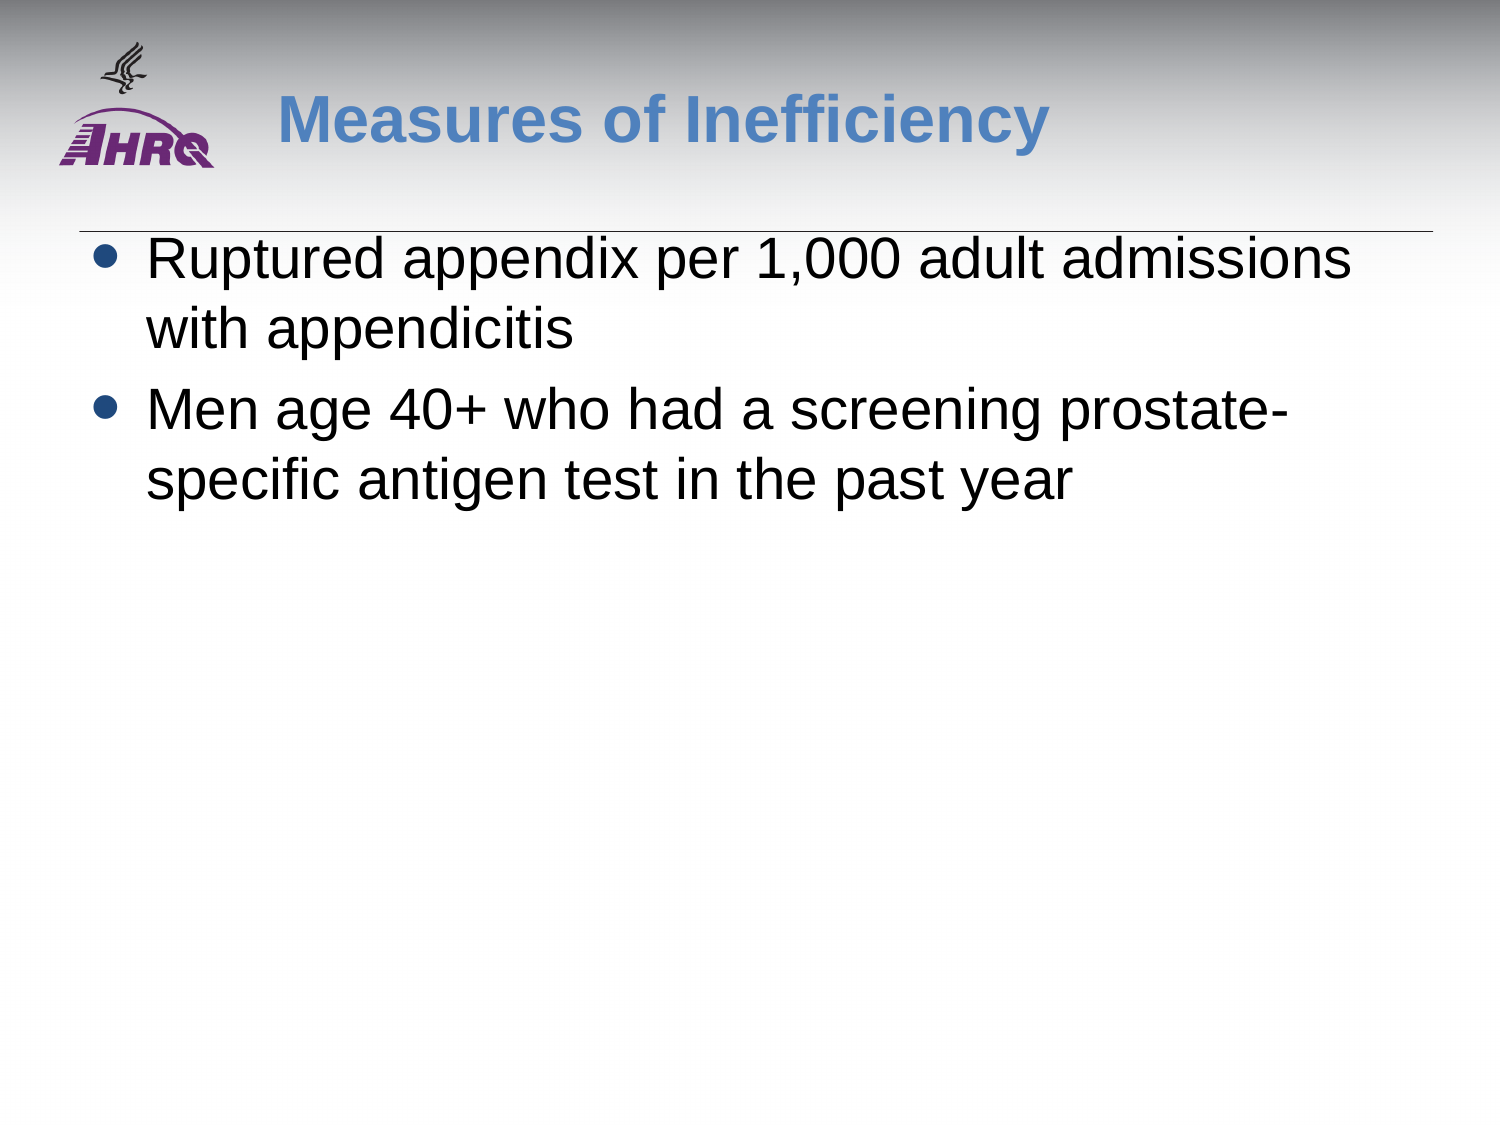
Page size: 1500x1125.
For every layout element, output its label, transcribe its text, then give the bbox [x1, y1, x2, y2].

title Measures of Inefficiency [262, 45, 1500, 188]
picture [0, 0, 1500, 1125]
list Ruptured appendix per 1,000 adult admissions with appendicitis Men age 40+ who had a screening prostate-specific antigen test in the past year [75, 212, 1425, 1125]
